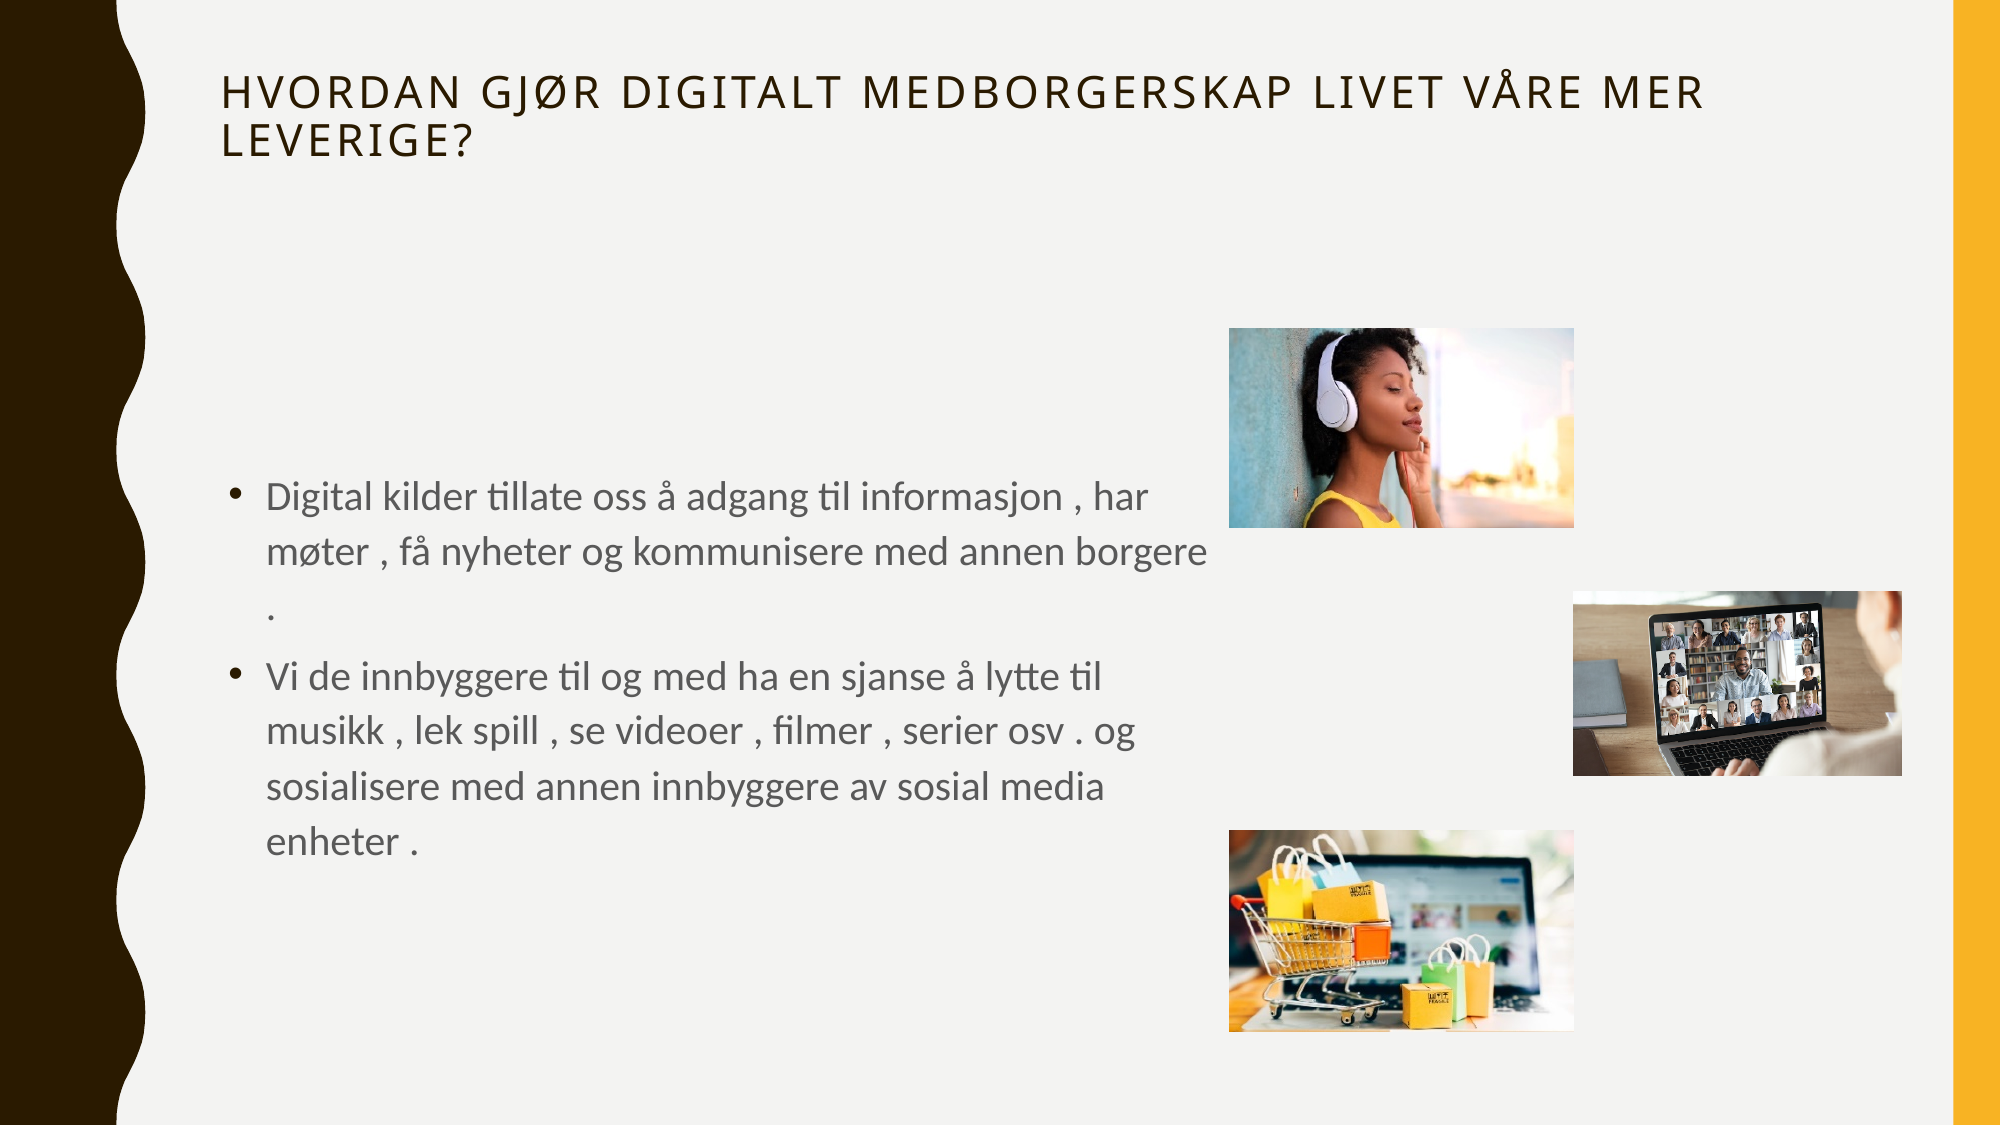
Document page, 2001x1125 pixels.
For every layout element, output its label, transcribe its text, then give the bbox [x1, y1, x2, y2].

picture [1229, 830, 1574, 1032]
picture [1573, 591, 1902, 776]
title HVORDAN GJØR DIGITALT MEDBORGERSKAP LIVET VÅRE MER LEVERIGE? [205, 62, 1875, 176]
picture [1229, 328, 1574, 528]
list Digital kilder tillate oss å adgang til informasjon , har møter , få nyheter og kommunisere med annen borgere . Vi de innbyggere til og med ha en sjanse å lytte til musikk , lek spill , se videoer , filmer , serier osv . og sosialisere med annen innbyggere av sosial media enheter . [213, 456, 1230, 966]
